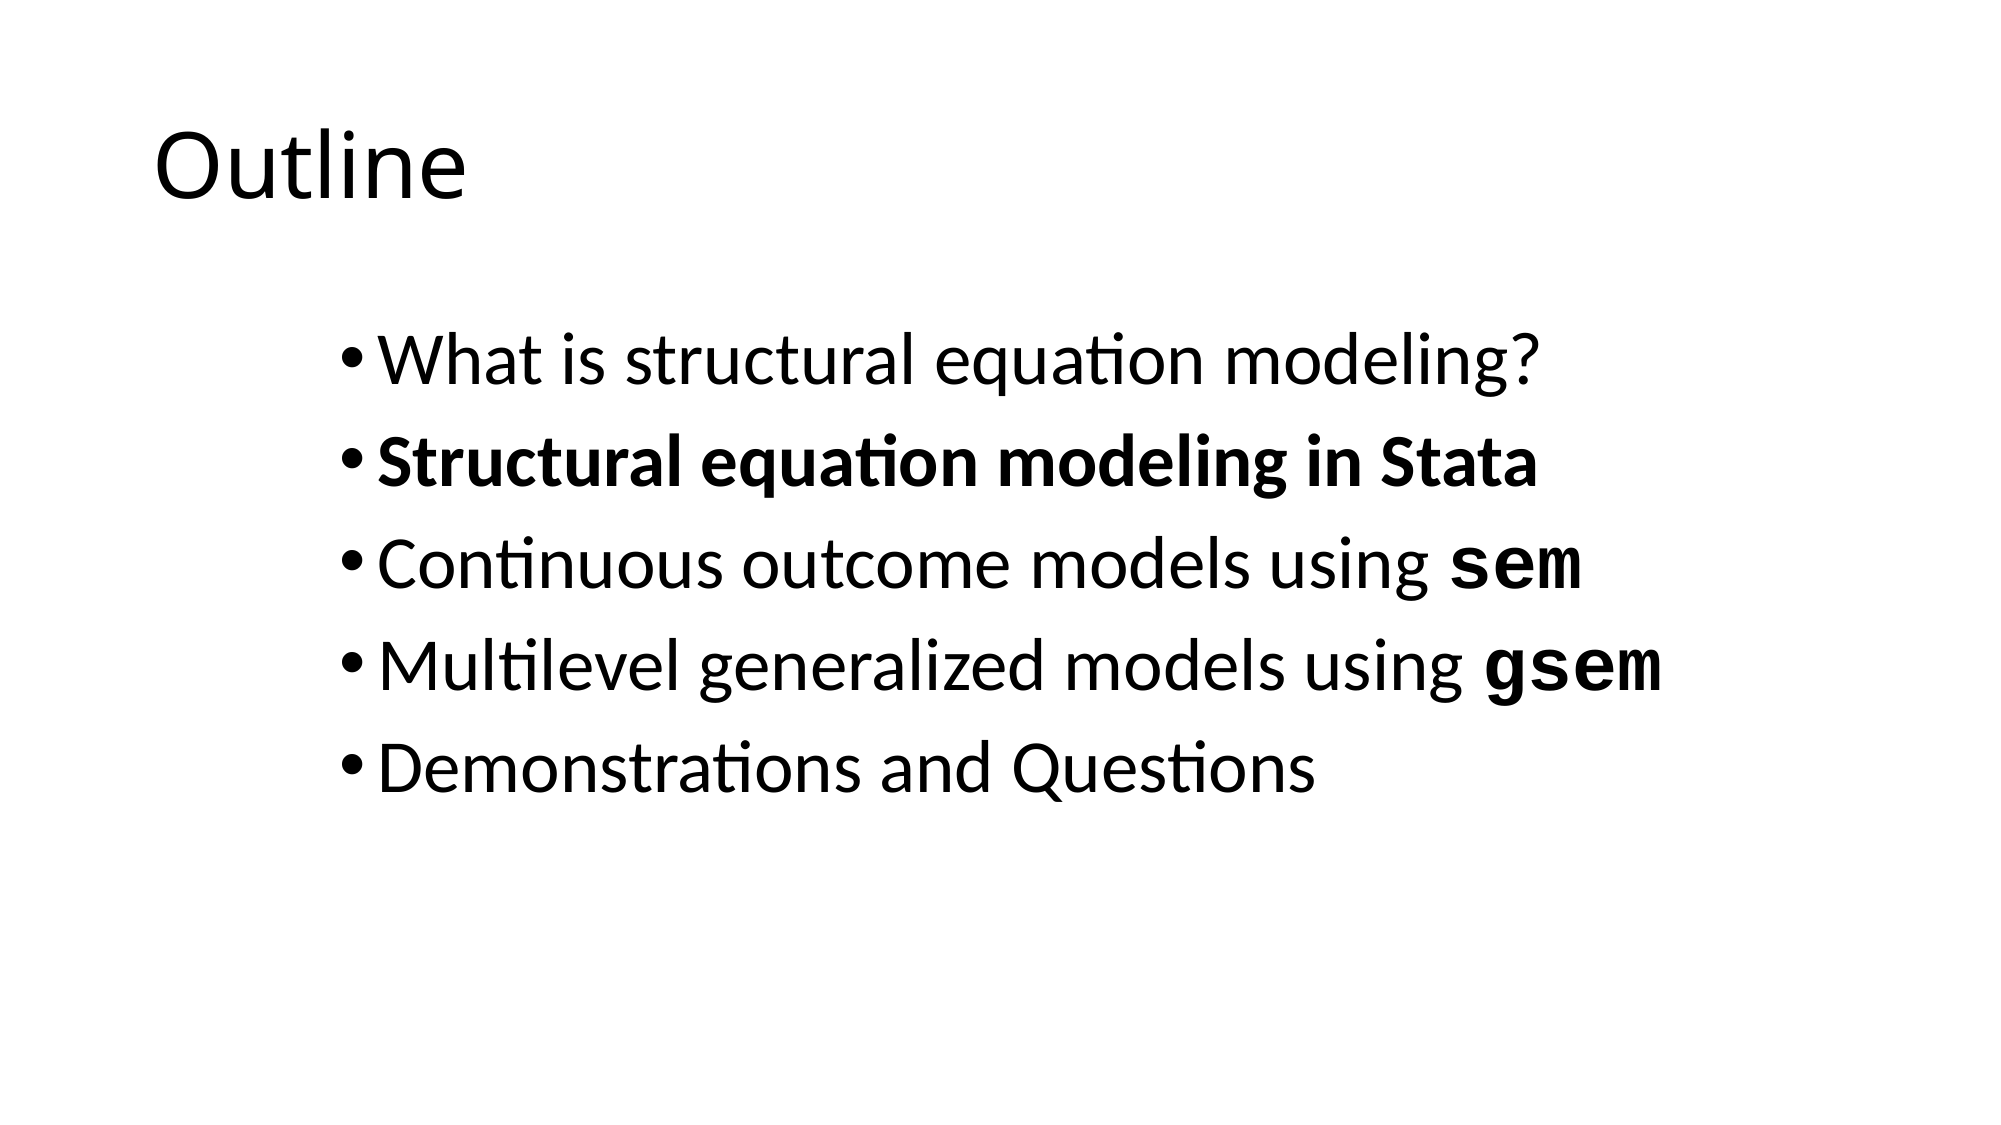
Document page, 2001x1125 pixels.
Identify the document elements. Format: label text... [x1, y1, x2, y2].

title Outline [137, 59, 1863, 278]
list What is structural equation modeling? Structural equation modeling in Stata Continuous outcome models using sem Multilevel generalized models using gsem Demonstrations and Questions [324, 312, 1725, 988]
